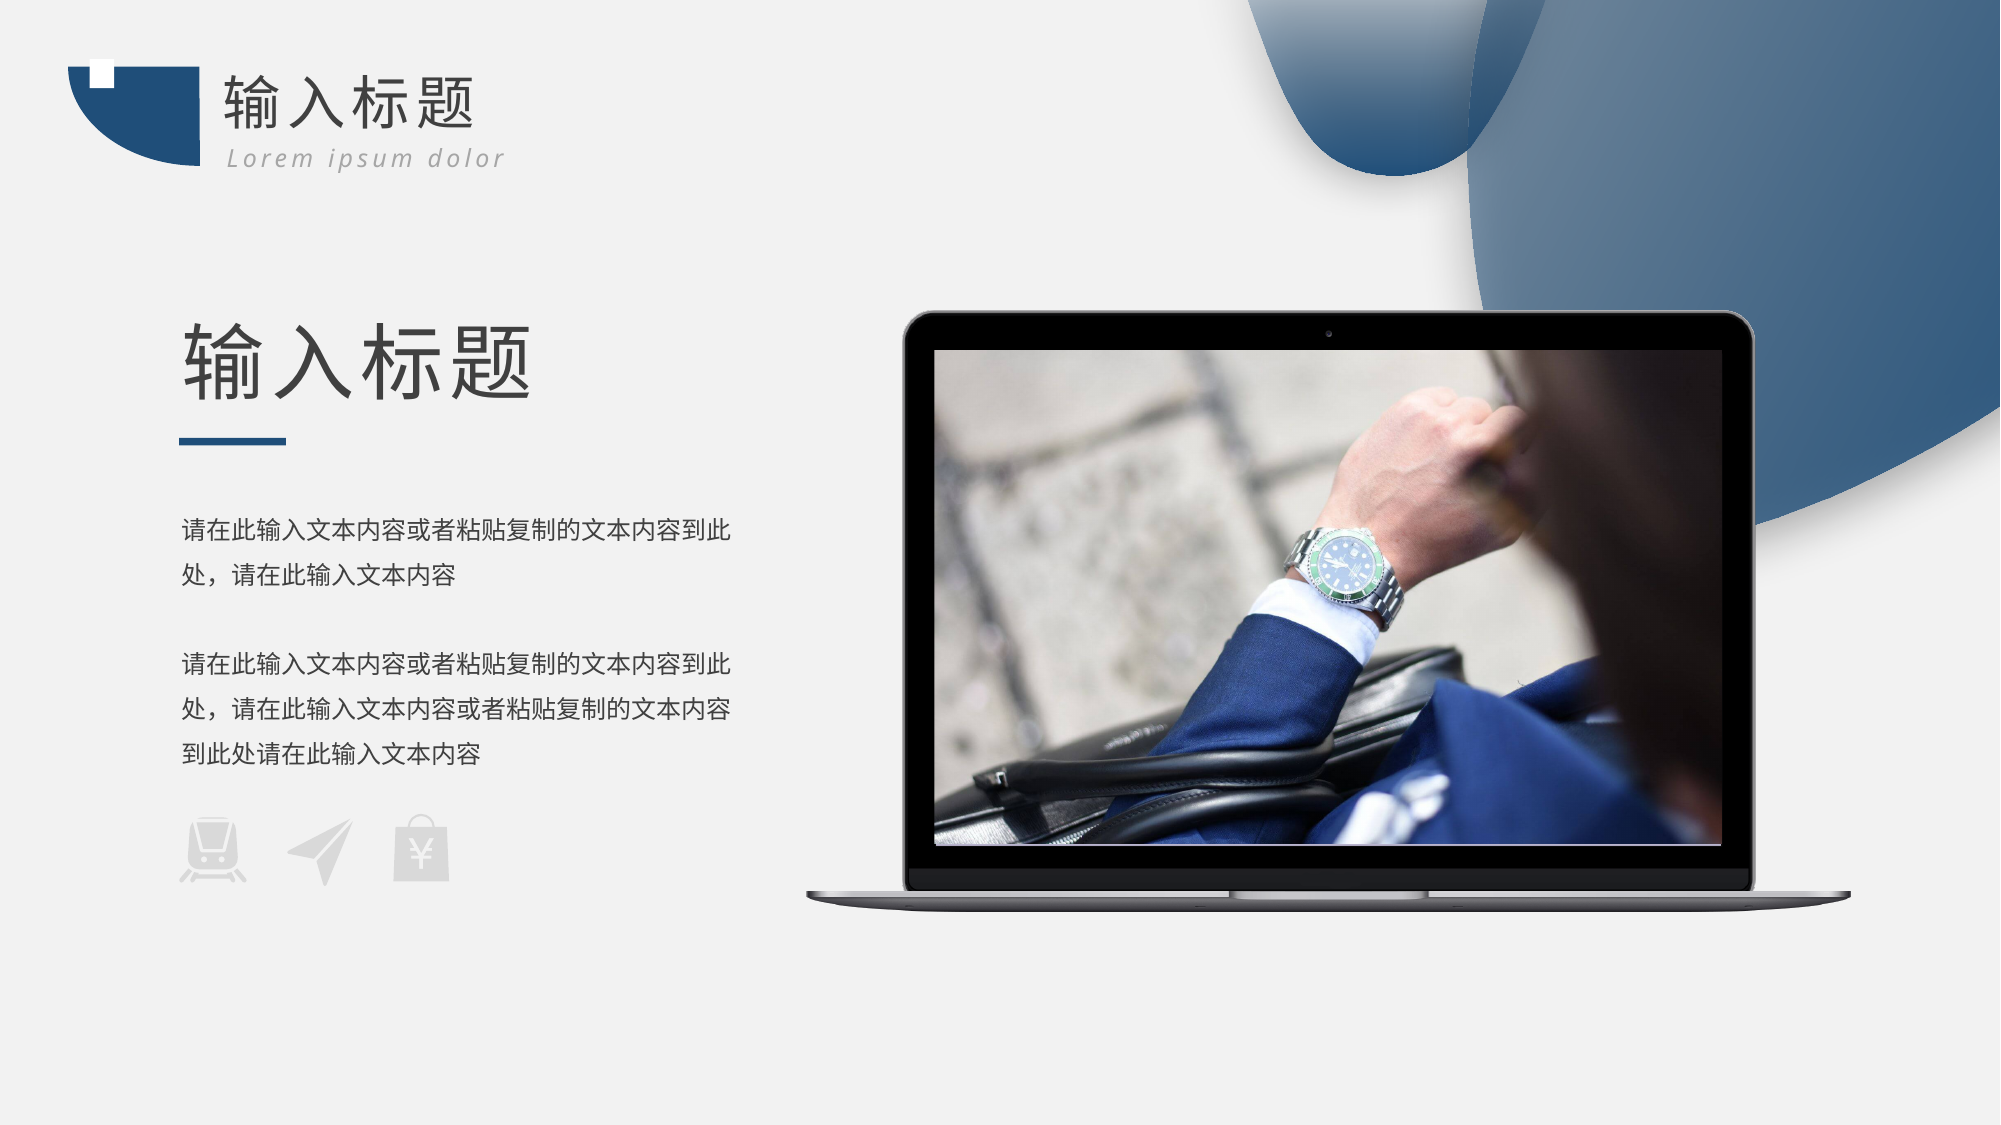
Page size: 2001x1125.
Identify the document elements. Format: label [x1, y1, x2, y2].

text_box [1466, 0, 2000, 484]
text_box [166, 302, 769, 886]
text_box [797, 302, 1863, 927]
text_box [1246, 0, 1449, 177]
text_box [67, 0, 584, 177]
